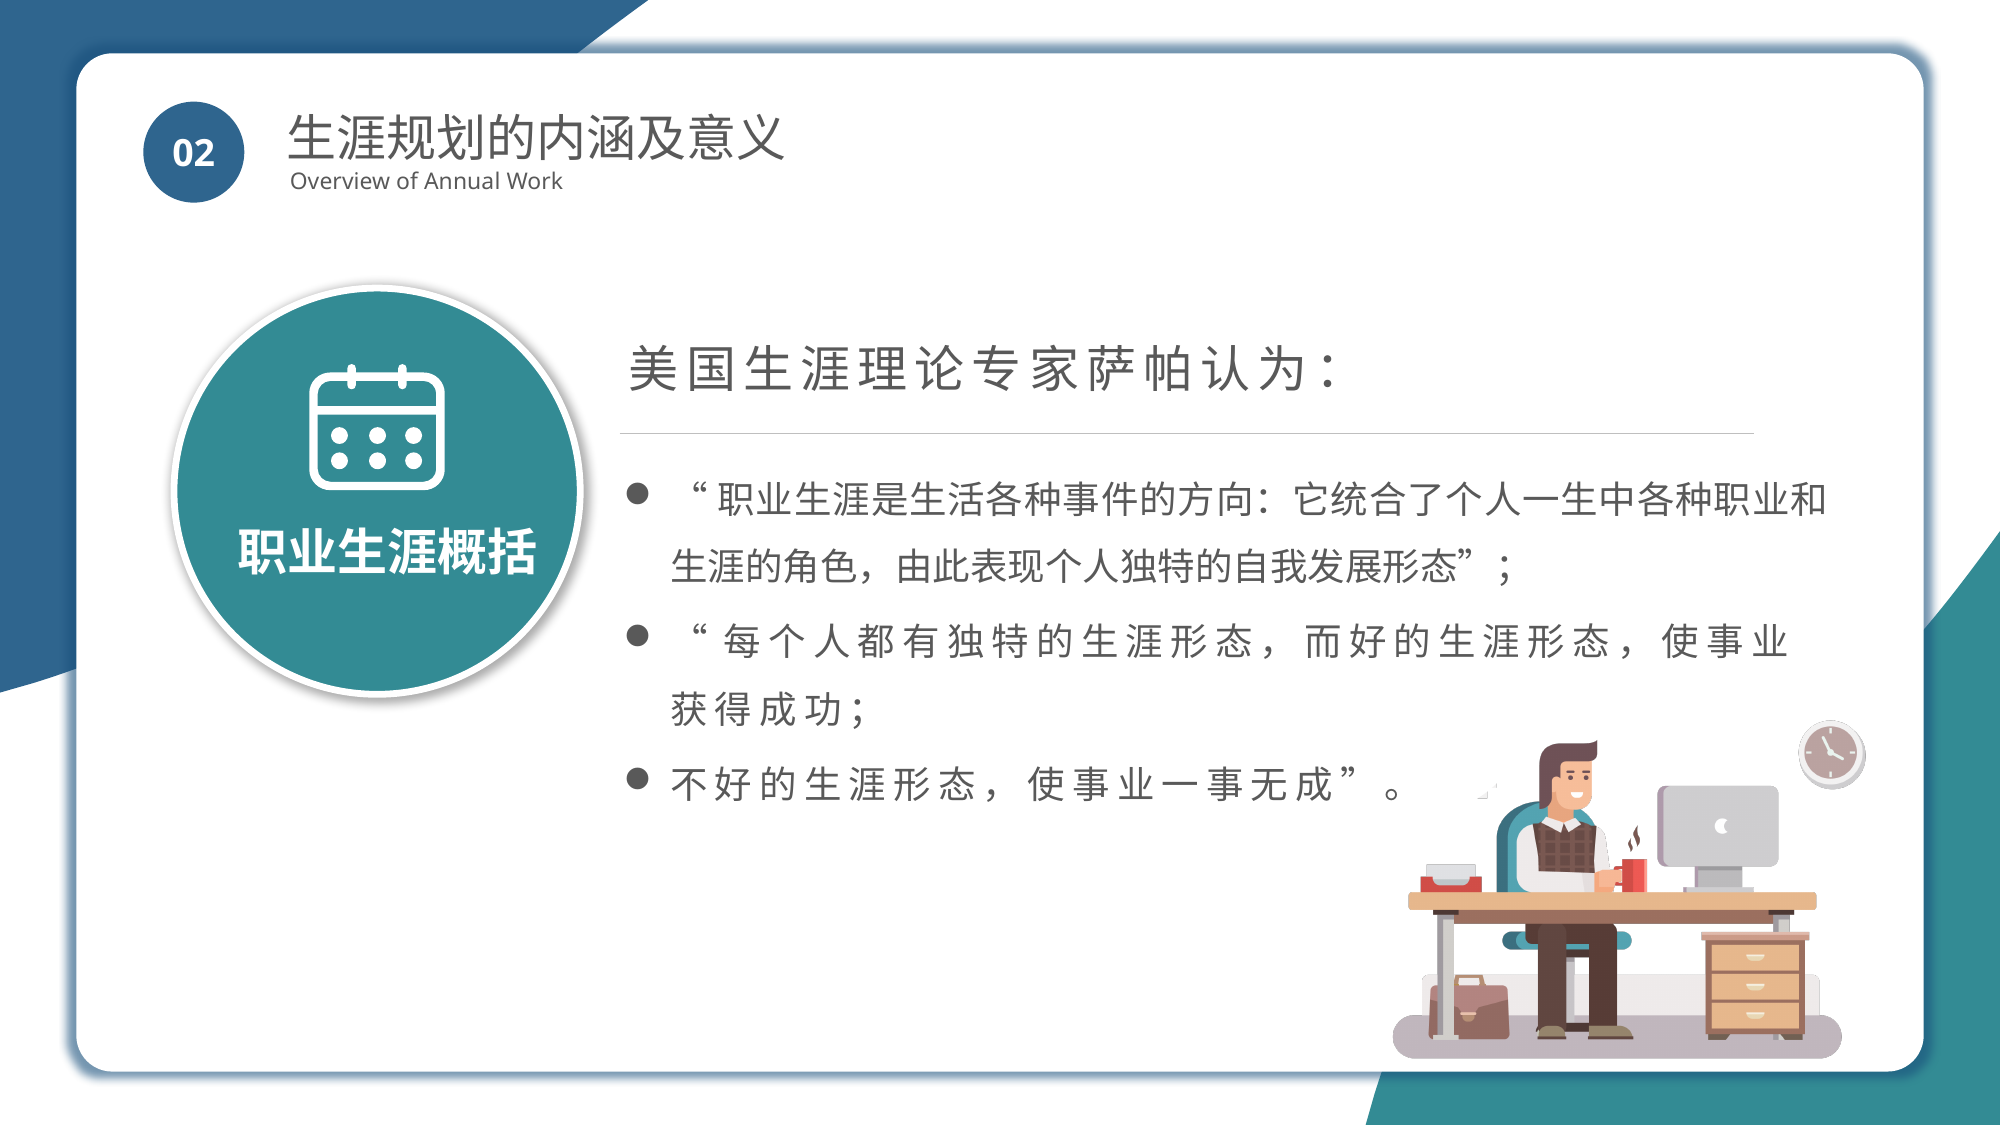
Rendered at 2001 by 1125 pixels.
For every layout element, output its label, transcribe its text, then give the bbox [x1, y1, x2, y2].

text_box 美国生涯理论专家萨帕认为： [614, 329, 1386, 405]
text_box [173, 288, 581, 695]
picture [1315, 660, 1941, 1099]
text_box “职业生涯是生活各种事件的方向：它统合了个人一生中各种职业和生涯的角色，由此表现个人独特的自我发展形态”； “每个人都有独特的生涯形态，而好的生涯形态，使事业获得成功； 不好的生涯形态，使事业一事无成”。 [603, 443, 1850, 821]
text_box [143, 99, 968, 203]
